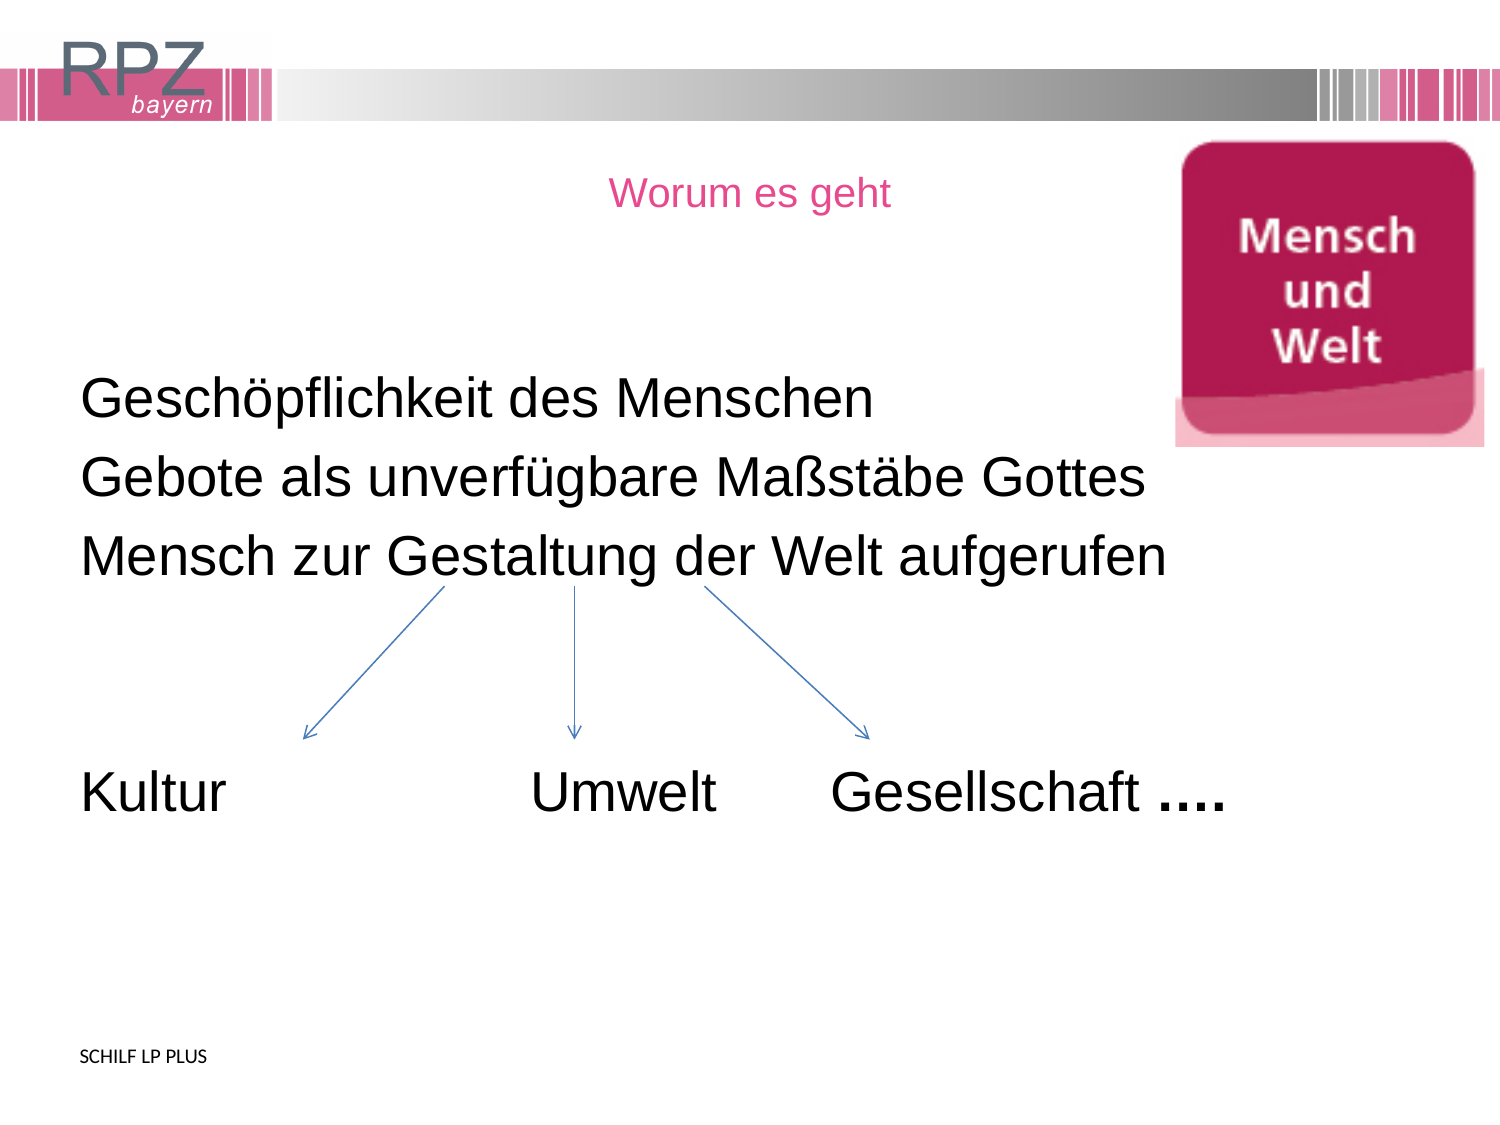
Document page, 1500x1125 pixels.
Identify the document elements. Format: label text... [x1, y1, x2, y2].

picture [0, 31, 272, 121]
picture [1380, 69, 1439, 121]
title Worum es geht [75, 149, 1169, 233]
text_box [302, 585, 445, 740]
picture [1174, 136, 1485, 447]
list Geschöpflichkeit des Menschen Gebote als unverfügbare Maßstäbe Gottes Mensch zur Gestaltung der Welt aufgerufen Kultur Umwelt Gesellschaft …. [64, 262, 1415, 929]
picture [1319, 69, 1379, 121]
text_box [704, 585, 870, 740]
picture [1443, 69, 1500, 121]
